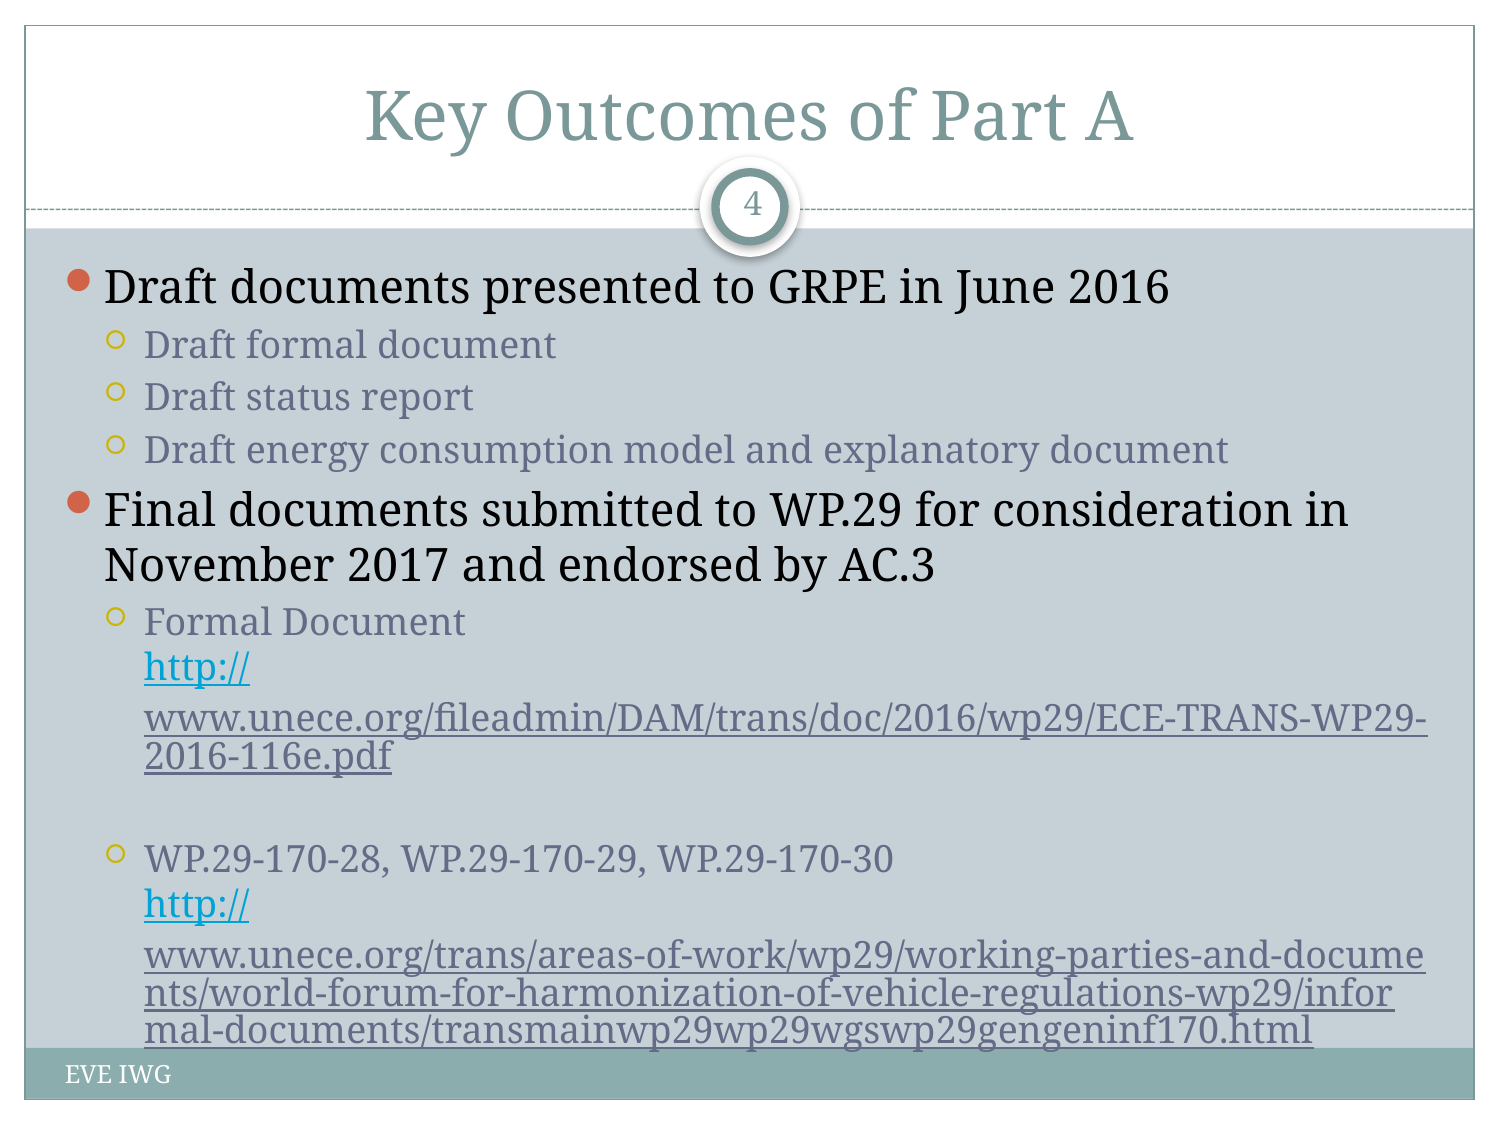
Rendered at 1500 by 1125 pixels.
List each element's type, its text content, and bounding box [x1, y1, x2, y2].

list Draft documents presented to GRPE in June 2016 Draft formal document Draft status report Draft energy consumption model and explanatory document Final documents submitted to WP.29 for consideration in November 2017 and endorsed by AC.3 Formal Document http://www.unece.org/fileadmin/DAM/trans/doc/2016/wp29/ECE-TRANS-WP29-2016-116e.pdf WP.29-170-28, WP.29-170-29, WP.29-170-30 http://www.unece.org/trans/areas-of-work/wp29/working-parties-and-documents/world-forum-for-harmonization-of-vehicle-regulations-wp29/informal-documents/transmainwp29wp29wgswp29gengeninf170.html [49, 250, 1445, 1001]
title Key Outcomes of Part A [49, 37, 1450, 162]
slide_number 4 [715, 168, 791, 241]
footer EVE IWG [50, 1051, 638, 1112]
